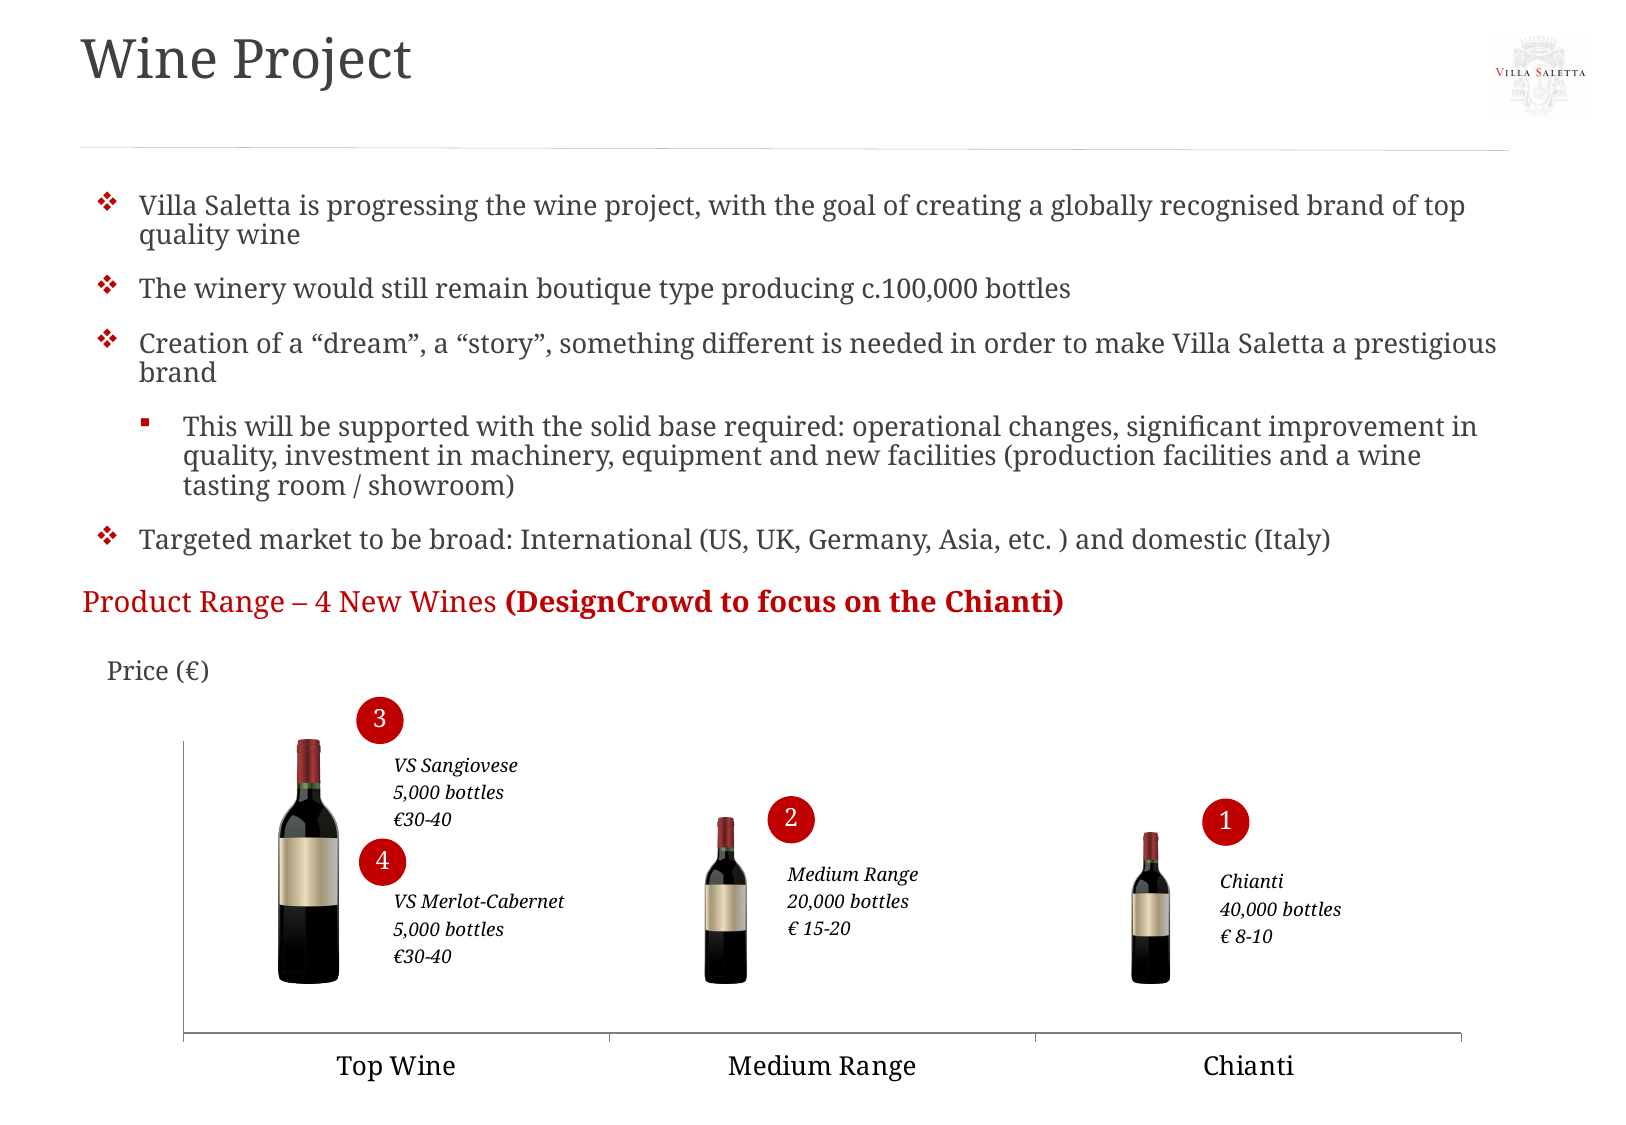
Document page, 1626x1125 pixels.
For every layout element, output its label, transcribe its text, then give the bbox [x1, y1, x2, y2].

picture [233, 739, 381, 985]
picture [1103, 832, 1195, 985]
list Villa Saletta is progressing the wine project, with the goal of creating a globally recognised brand of top quality wine The winery would still remain boutique type producing c.100,000 bottles Creation of a “dream”, a “story”, something different is needed in order to make Villa Saletta a prestigious brand This will be supported with the solid base required: operational changes, significant improvement in quality, investment in machinery, equipment and new facilities (production facilities and a wine tasting room / showroom) Targeted market to be broad: International (US, UK, Germany, Asia, etc. ) and domestic (Italy) [79, 184, 1528, 1071]
picture [673, 816, 774, 984]
picture [1494, 33, 1587, 121]
chart [91, 633, 1487, 1101]
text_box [79, 146, 1510, 151]
title Wine Project [79, 26, 1258, 146]
text_box Product Range – 4 New Wines (DesignCrowd to focus on the Chianti) [82, 580, 1260, 702]
